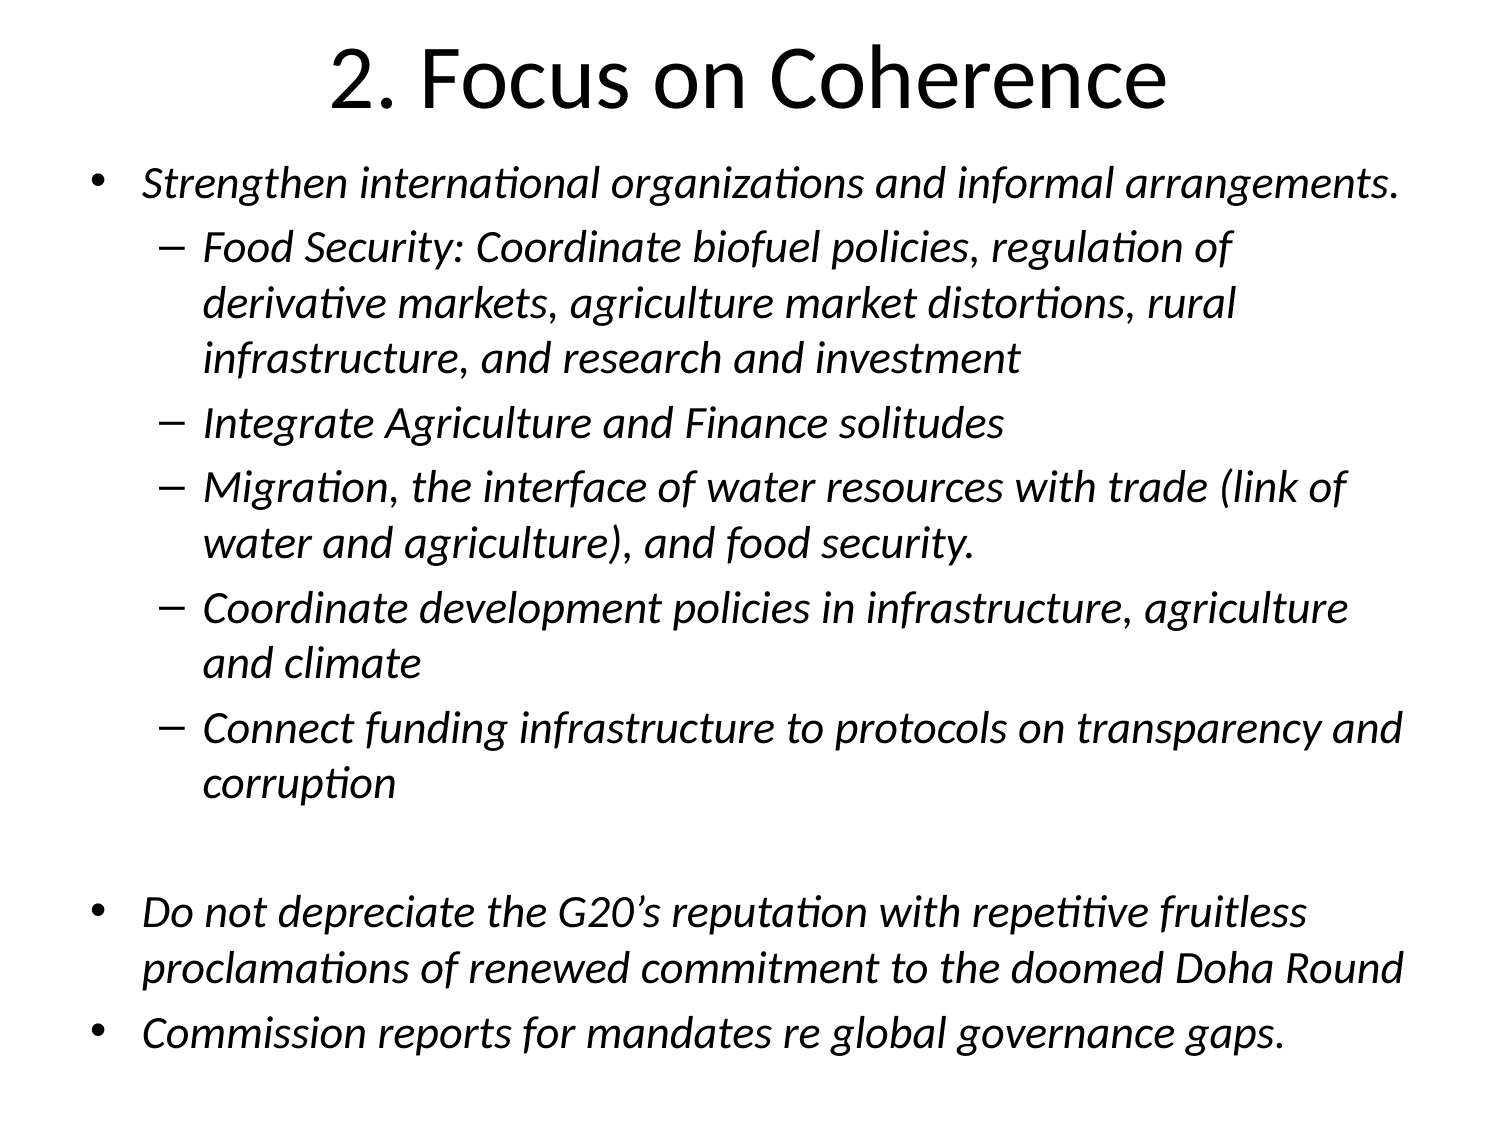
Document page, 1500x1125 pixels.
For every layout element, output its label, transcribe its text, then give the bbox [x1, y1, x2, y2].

title 2. Focus on Coherence [75, 0, 1425, 144]
list Strengthen international organizations and informal arrangements. Food Security: Coordinate biofuel policies, regulation of derivative markets, agriculture market distortions, rural infrastructure, and research and investment Integrate Agriculture and Finance solitudes Migration, the interface of water resources with trade (link of water and agriculture), and food security. Coordinate development policies in infrastructure, agriculture and climate Connect funding infrastructure to protocols on transparency and corruption Do not depreciate the G20’s reputation with repetitive fruitless proclamations of renewed commitment to the doomed Doha Round Commission reports for mandates re global governance gaps. [75, 144, 1425, 1101]
